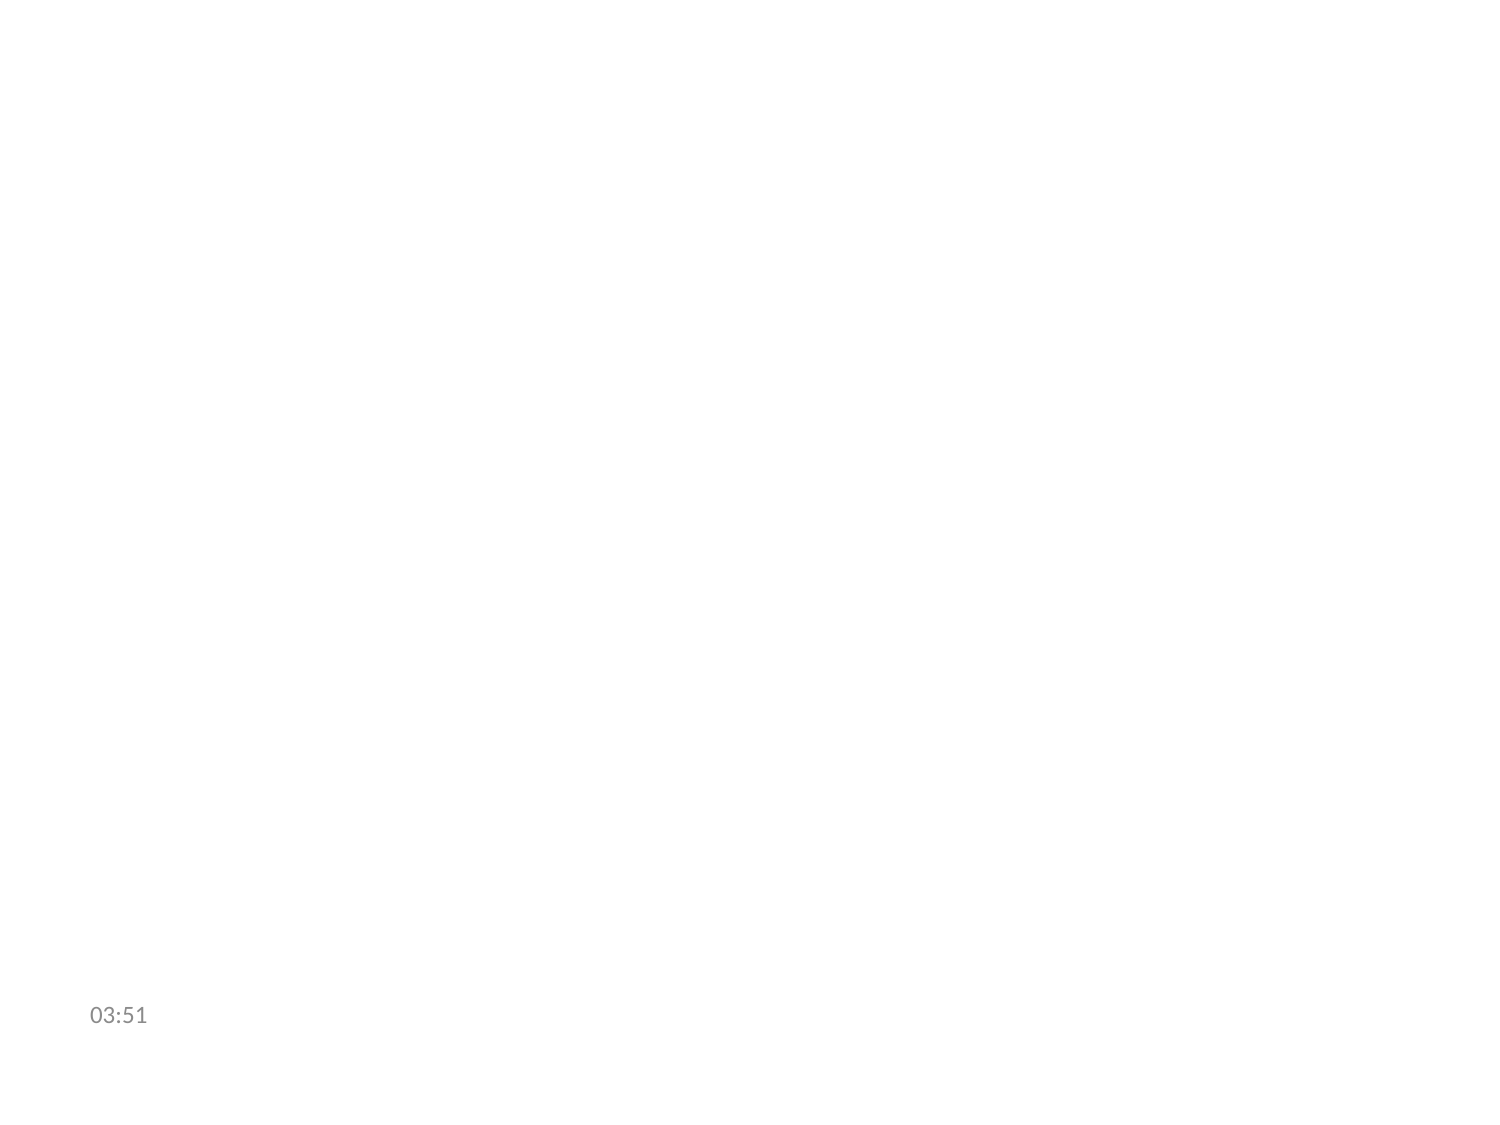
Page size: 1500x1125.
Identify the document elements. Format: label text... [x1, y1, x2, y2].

text_box 15:35 [75, 983, 425, 1044]
